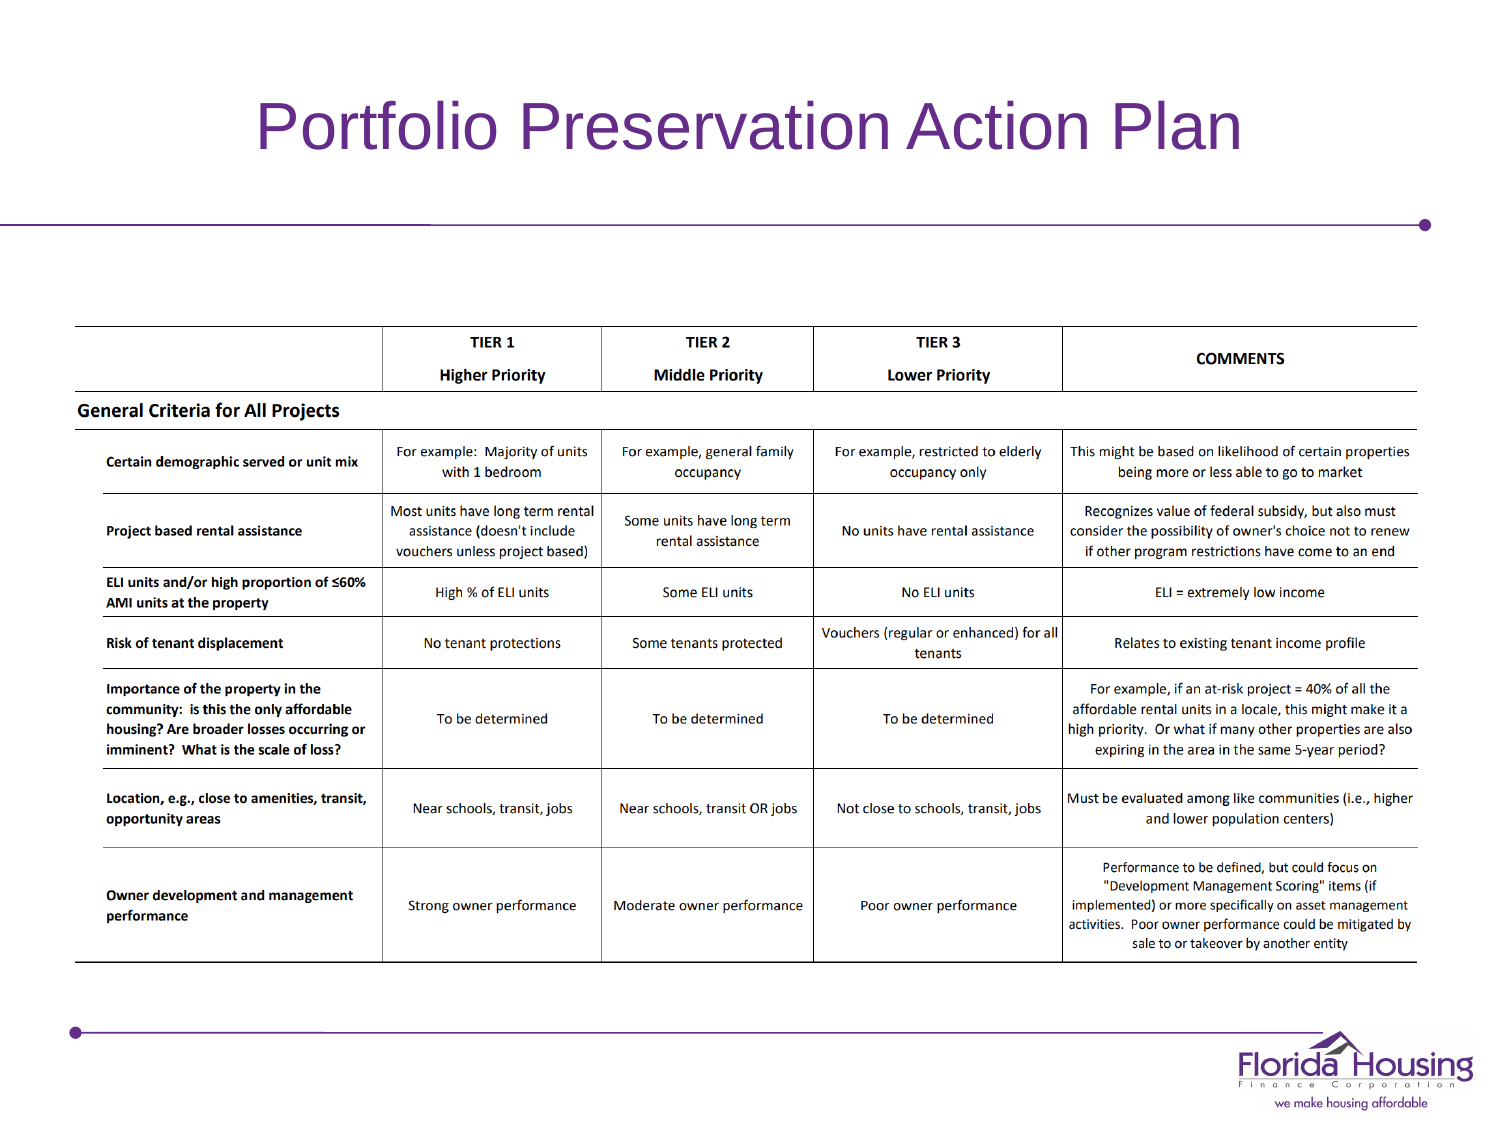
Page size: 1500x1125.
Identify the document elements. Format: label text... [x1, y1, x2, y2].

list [74, 322, 1425, 966]
picture [1237, 1029, 1475, 1113]
title Portfolio Preservation Action Plan [75, 45, 1425, 200]
